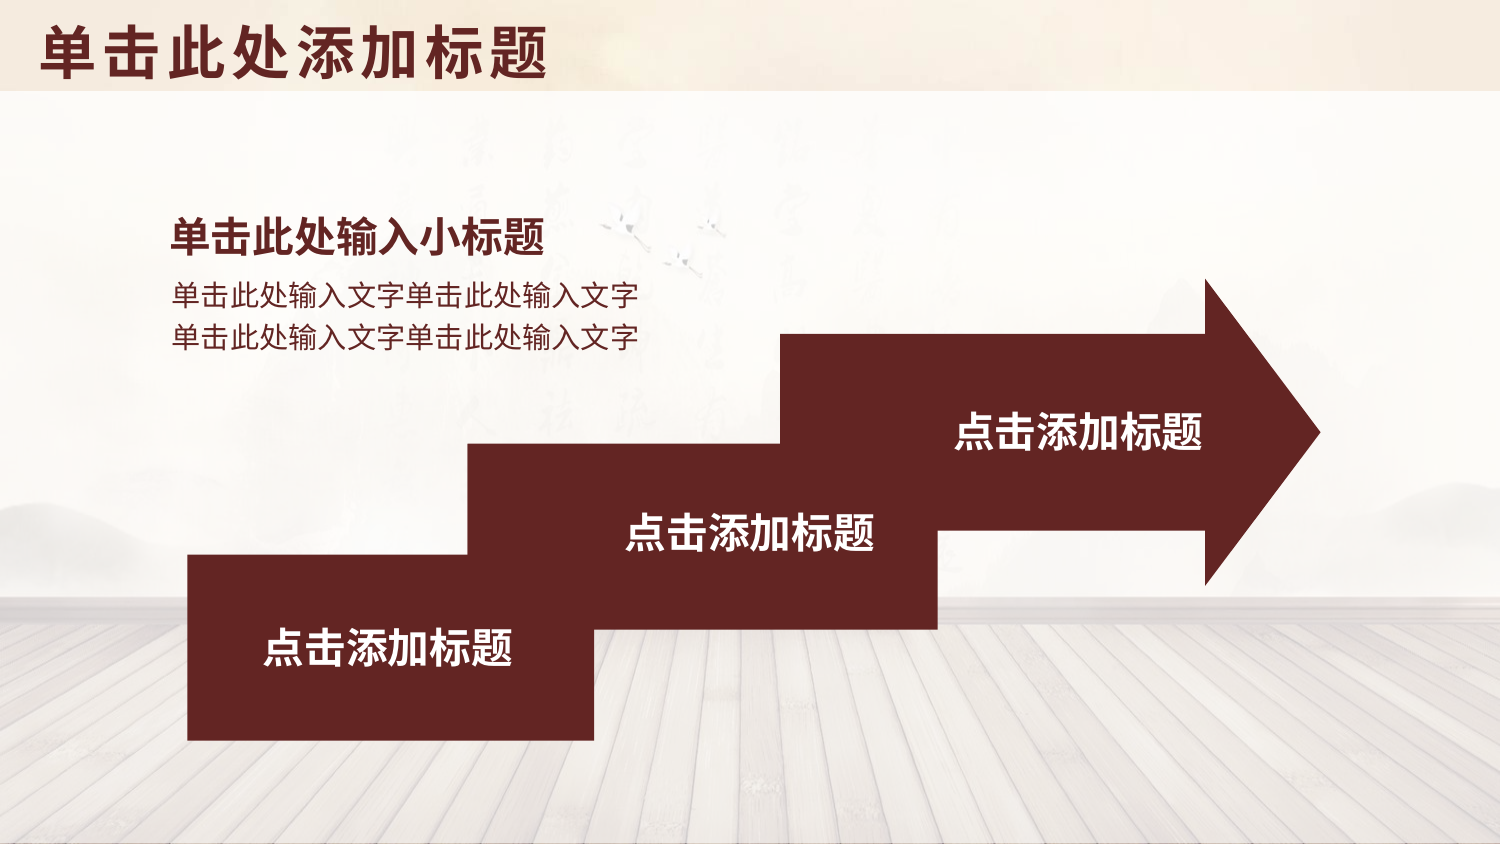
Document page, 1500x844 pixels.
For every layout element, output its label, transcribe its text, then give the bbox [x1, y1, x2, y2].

picture [0, 0, 1500, 91]
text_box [467, 443, 938, 630]
text_box 单击此处添加标题 [23, 8, 564, 94]
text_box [187, 554, 595, 741]
text_box 单击此处输入文字单击此处输入文字 单击此处输入文字单击此处输入文字 [156, 262, 691, 404]
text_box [779, 278, 1321, 587]
text_box 单击此处输入小标题 [169, 200, 580, 260]
